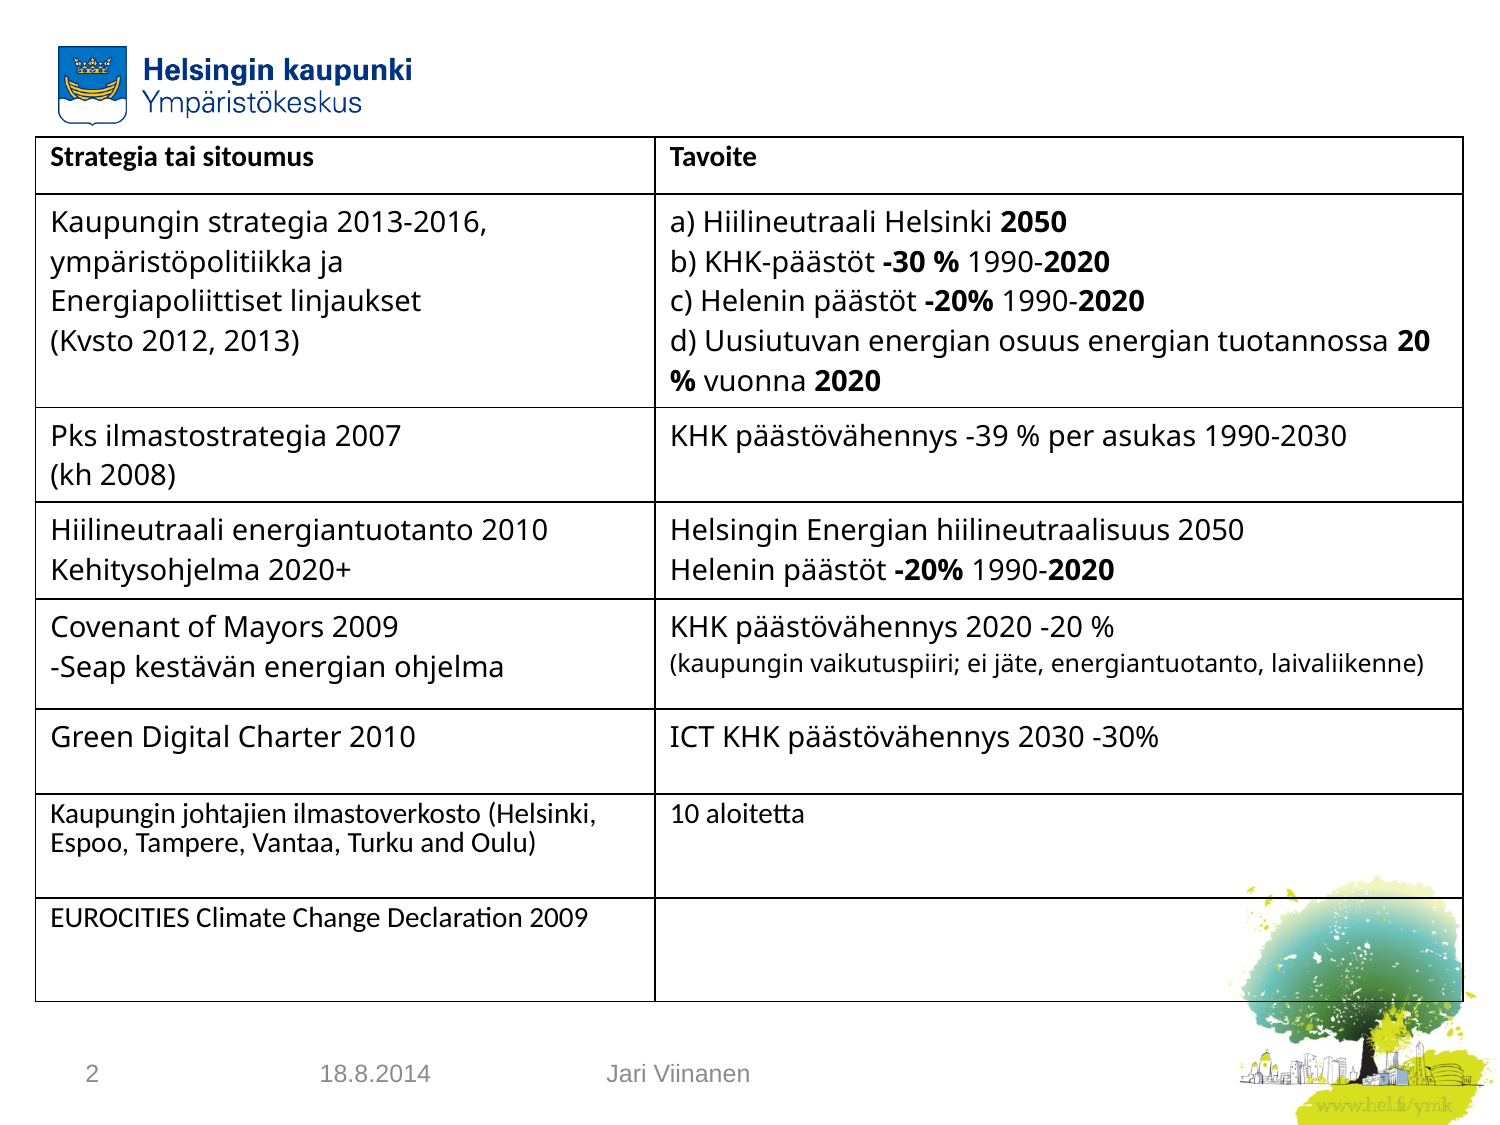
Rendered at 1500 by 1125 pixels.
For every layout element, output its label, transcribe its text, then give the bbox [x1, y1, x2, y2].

table_cell 10 aloitetta [656, 795, 1462, 897]
table_cell [656, 899, 1462, 1001]
table_cell Kaupungin strategia 2013-2016, ympäristöpolitiikka ja Energiapoliittiset linjaukset (Kvsto 2012, 2013) [36, 195, 654, 407]
footer Jari Viinanen [591, 1042, 1067, 1103]
picture [58, 46, 411, 126]
table_cell a) Hiilineutraali Helsinki 2050 b) KHK-päästöt -30 % 1990-2020 c) Helenin päästöt -20% 1990-2020 d) Uusiutuvan energian osuus energian tuotannossa 20 % vuonna 2020 [656, 195, 1462, 407]
table_cell EUROCITIES Climate Change Declaration 2009 [36, 899, 654, 1001]
table_cell Kaupungin johtajien ilmastoverkosto (Helsinki, Espoo, Tampere, Vantaa, Turku and Oulu) [36, 795, 654, 897]
table_cell Helsingin Energian hiilineutraalisuus 2050 Helenin päästöt -20% 1990-2020 [656, 503, 1462, 598]
table_cell KHK päästövähennys 2020 -20 % (kaupungin vaikutuspiiri; ei jäte, energiantuotanto, laivaliikenne) [656, 600, 1462, 708]
slide_number 2 [70, 1042, 421, 1103]
table_cell ICT KHK päästövähennys 2030 -30% [656, 710, 1462, 793]
table_header Strategia tai sitoumus [36, 138, 654, 193]
table_cell Pks ilmastostrategia 2007 (kh 2008) [36, 408, 654, 501]
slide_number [421, 1042, 591, 1103]
table_cell Covenant of Mayors 2009 -Seap kestävän energian ohjelma [36, 600, 654, 708]
picture [1214, 855, 1500, 1125]
table_cell Green Digital Charter 2010 [36, 710, 654, 793]
table_cell KHK päästövähennys -39 % per asukas 1990-2030 [656, 408, 1462, 501]
table_cell Hiilineutraali energiantuotanto 2010 Kehitysohjelma 2020+ [36, 503, 654, 598]
table_header Tavoite [656, 138, 1462, 193]
